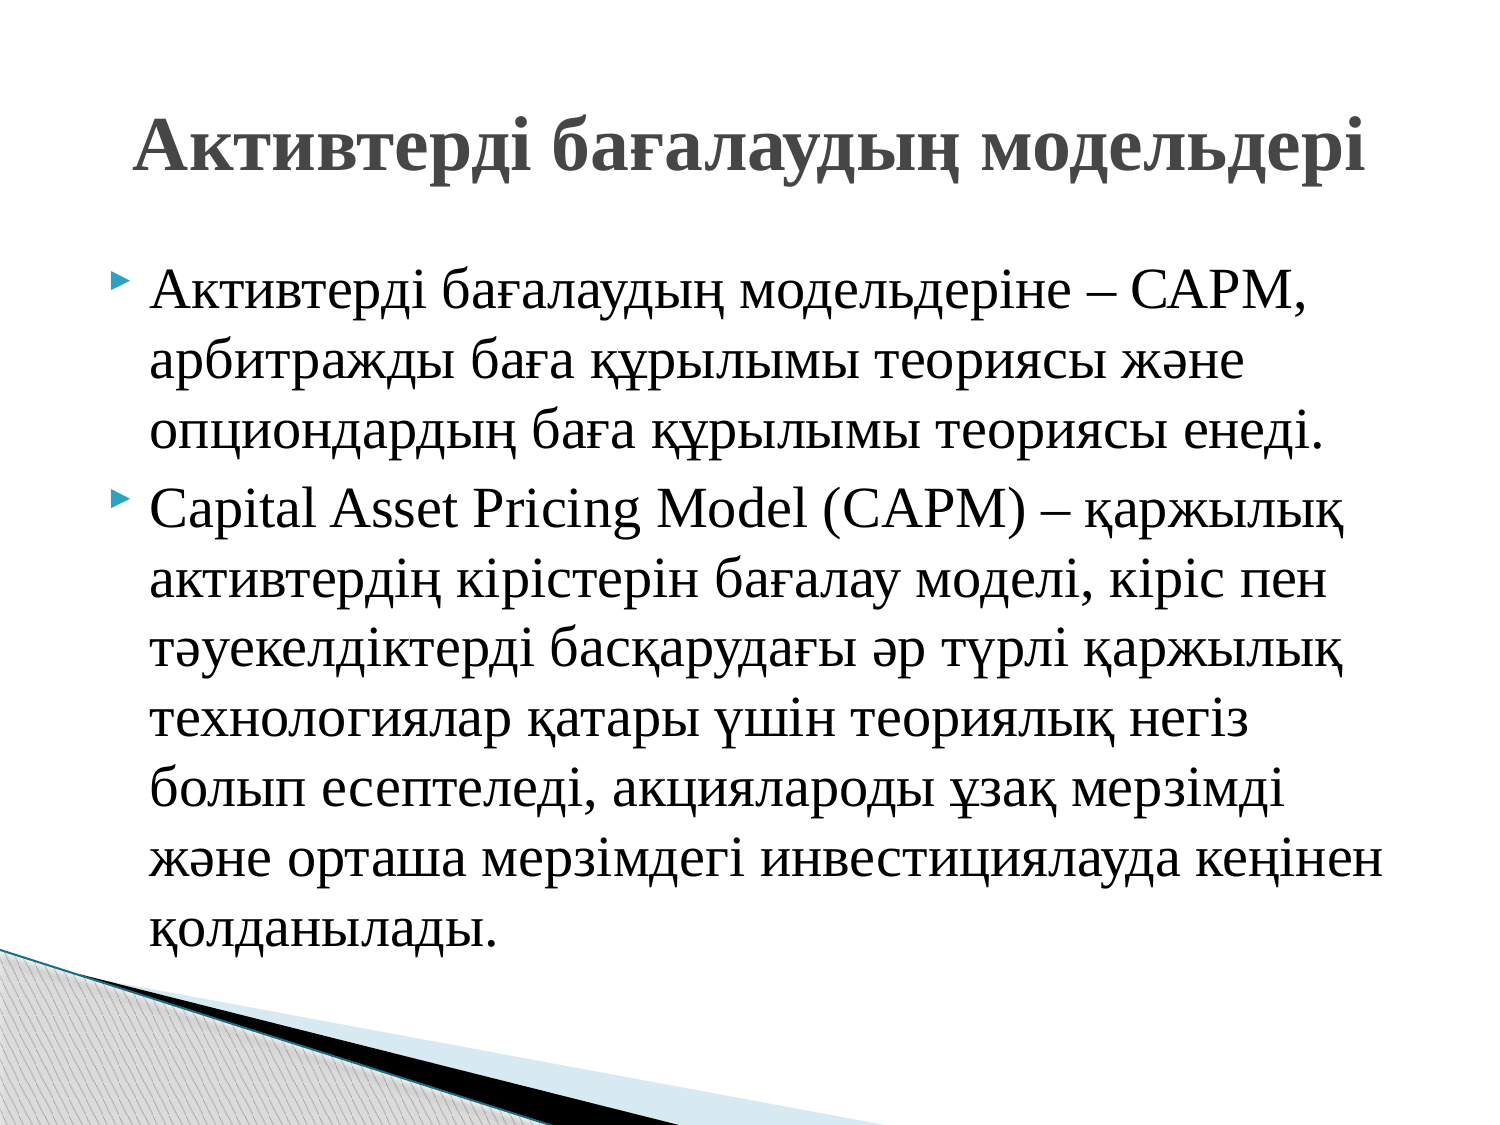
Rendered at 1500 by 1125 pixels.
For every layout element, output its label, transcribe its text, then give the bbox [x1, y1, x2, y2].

list Активтерді бағалаудың модельдеріне – САРМ, арбитражды баға құрылымы теориясы және опциондардың баға құрылымы теориясы енеді. Capital Asset Pricing Model (CAPM) – қаржылық активтердің кірістерін бағалау моделі, кіріс пен тәуекелдіктерді басқарудағы әр түрлі қаржылық технологиялар қатары үшін теориялық негіз болып есептеледі, акциялароды ұзақ мерзімді және орташа мерзімдегі инвестициялауда кеңінен қолданылады. [75, 243, 1425, 986]
title Активтерді бағалаудың модельдері [75, 45, 1425, 233]
